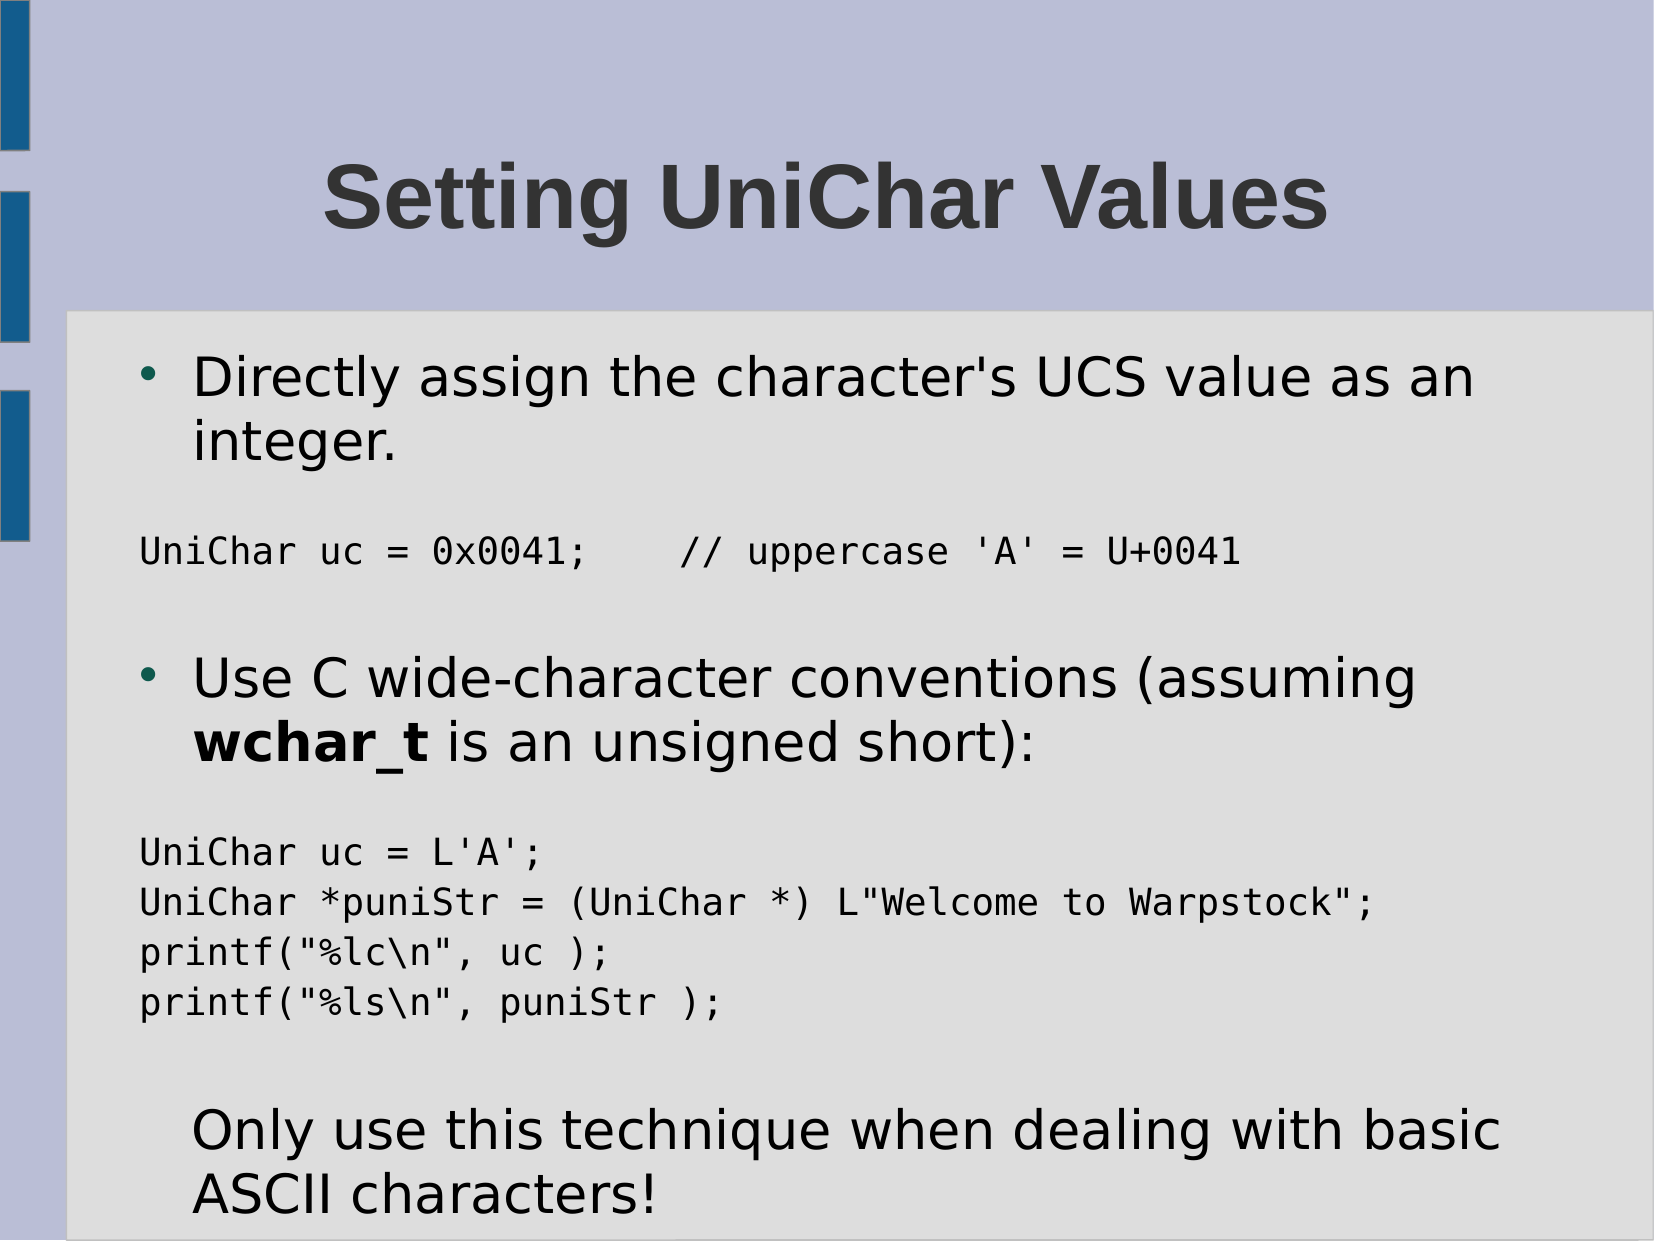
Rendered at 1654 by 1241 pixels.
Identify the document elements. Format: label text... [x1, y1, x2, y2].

title Setting UniChar Values [121, 91, 1534, 299]
list Directly assign the character's UCS value as an integer. UniChar uc = 0x0041; // uppercase 'A' = U+0041 Use C wide-character conventions (assuming wchar_t is an unsigned short): UniChar uc = L'A'; UniChar *puniStr = (UniChar *) L"Welcome to Warpstock"; printf("%lc\n", uc ); printf("%ls\n", puniStr ); Only use this technique when dealing with basic ASCII characters! [121, 344, 1534, 1241]
